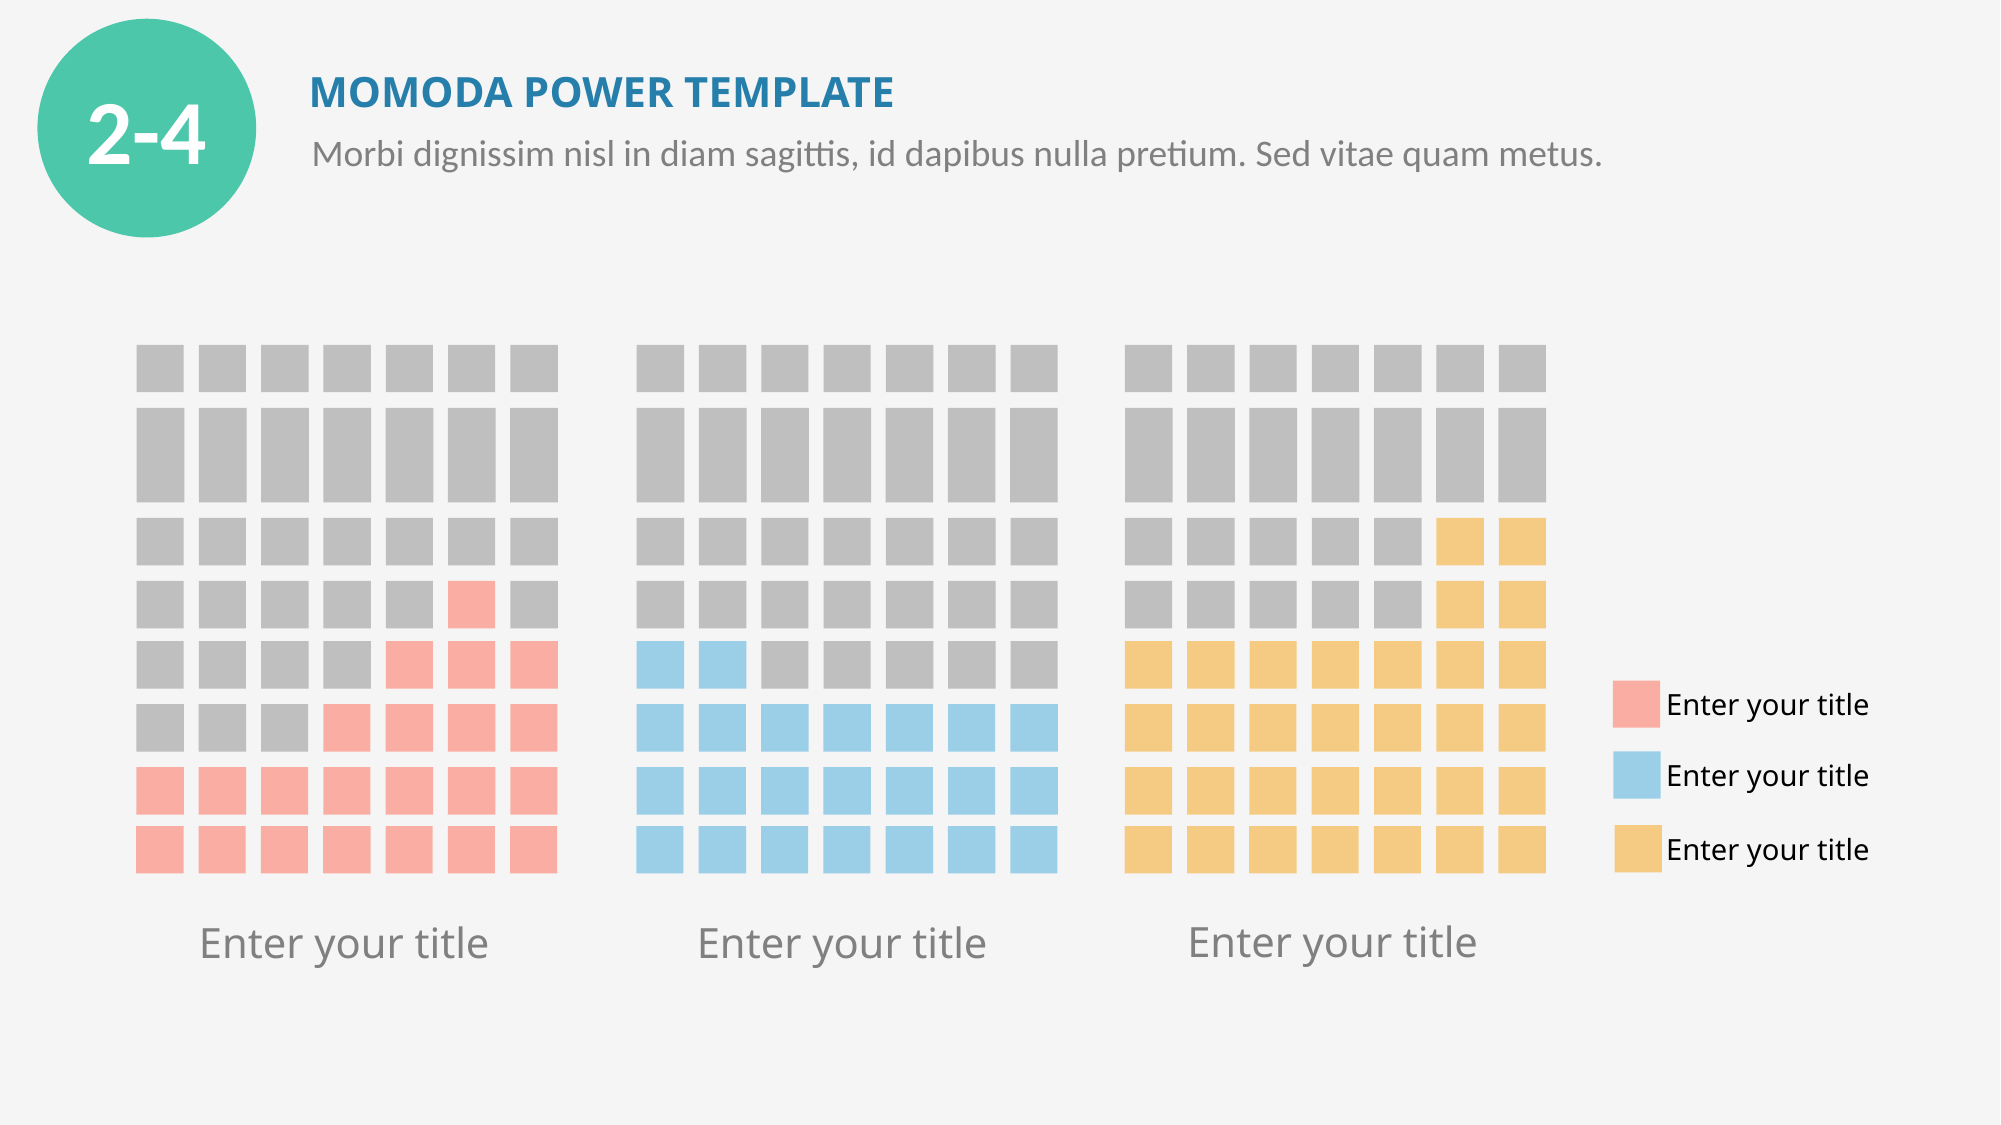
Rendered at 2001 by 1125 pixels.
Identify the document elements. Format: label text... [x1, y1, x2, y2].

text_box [636, 641, 1058, 874]
text_box [1010, 580, 1059, 629]
text_box [760, 580, 809, 629]
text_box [1124, 517, 1547, 874]
text_box [322, 407, 372, 503]
text_box [698, 344, 747, 393]
text_box [760, 407, 810, 503]
text_box [260, 407, 310, 503]
text_box MOMODA POWER TEMPLATE [296, 60, 1160, 121]
text_box [1249, 344, 1298, 393]
text_box [509, 407, 559, 503]
text_box [823, 580, 872, 629]
text_box [1010, 344, 1059, 393]
text_box [198, 517, 247, 566]
text_box [947, 517, 997, 566]
text_box [136, 517, 185, 566]
text_box [885, 344, 934, 393]
text_box [385, 517, 434, 566]
text_box [1124, 407, 1174, 503]
text_box [947, 407, 997, 503]
text_box [509, 517, 559, 566]
text_box Enter your title [1651, 824, 1885, 874]
text_box [1435, 344, 1485, 393]
text_box [1612, 750, 1651, 800]
text_box [698, 517, 747, 566]
text_box [1373, 344, 1423, 393]
text_box [636, 580, 685, 629]
text_box [1009, 407, 1059, 503]
text_box [885, 580, 934, 629]
text_box [636, 407, 685, 503]
text_box [823, 517, 872, 566]
text_box [1373, 407, 1423, 503]
text_box [1248, 407, 1298, 503]
text_box [698, 407, 748, 503]
text_box [636, 517, 685, 566]
text_box [1311, 344, 1360, 393]
text_box [509, 344, 559, 393]
text_box Enter your title [1172, 908, 1493, 974]
text_box Enter your title [1651, 749, 1885, 800]
text_box [1498, 344, 1547, 393]
text_box Enter your title [1651, 678, 1885, 729]
text_box [822, 407, 872, 503]
text_box [1010, 517, 1059, 566]
text_box Enter your title [184, 909, 505, 974]
text_box [947, 344, 997, 393]
text_box [136, 344, 185, 393]
text_box [1612, 680, 1651, 729]
text_box [947, 580, 997, 629]
text_box [1435, 407, 1485, 503]
text_box [760, 344, 809, 393]
text_box [385, 344, 434, 393]
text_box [136, 580, 558, 874]
text_box [447, 344, 496, 393]
text_box [698, 580, 747, 629]
text_box [1186, 407, 1236, 503]
text_box [322, 344, 372, 393]
text_box Enter your title [682, 909, 1003, 974]
text_box [198, 407, 248, 503]
text_box [636, 344, 685, 393]
text_box [1614, 824, 1651, 873]
text_box Morbi dignissim nisl in diam sagittis, id dapibus nulla pretium. Sed vitae quam metus. [296, 121, 1622, 182]
text_box [885, 407, 934, 503]
text_box [885, 517, 934, 566]
text_box [447, 407, 497, 503]
text_box [322, 517, 372, 566]
text_box 2-4 [36, 17, 258, 239]
text_box [1311, 407, 1360, 503]
text_box [760, 517, 809, 566]
text_box [447, 517, 496, 566]
text_box [385, 407, 434, 503]
text_box [823, 344, 872, 393]
text_box [260, 344, 310, 393]
text_box [1186, 344, 1236, 393]
text_box [1124, 344, 1173, 393]
text_box [260, 517, 310, 566]
text_box [136, 407, 185, 503]
text_box [1497, 407, 1547, 503]
text_box [198, 344, 247, 393]
